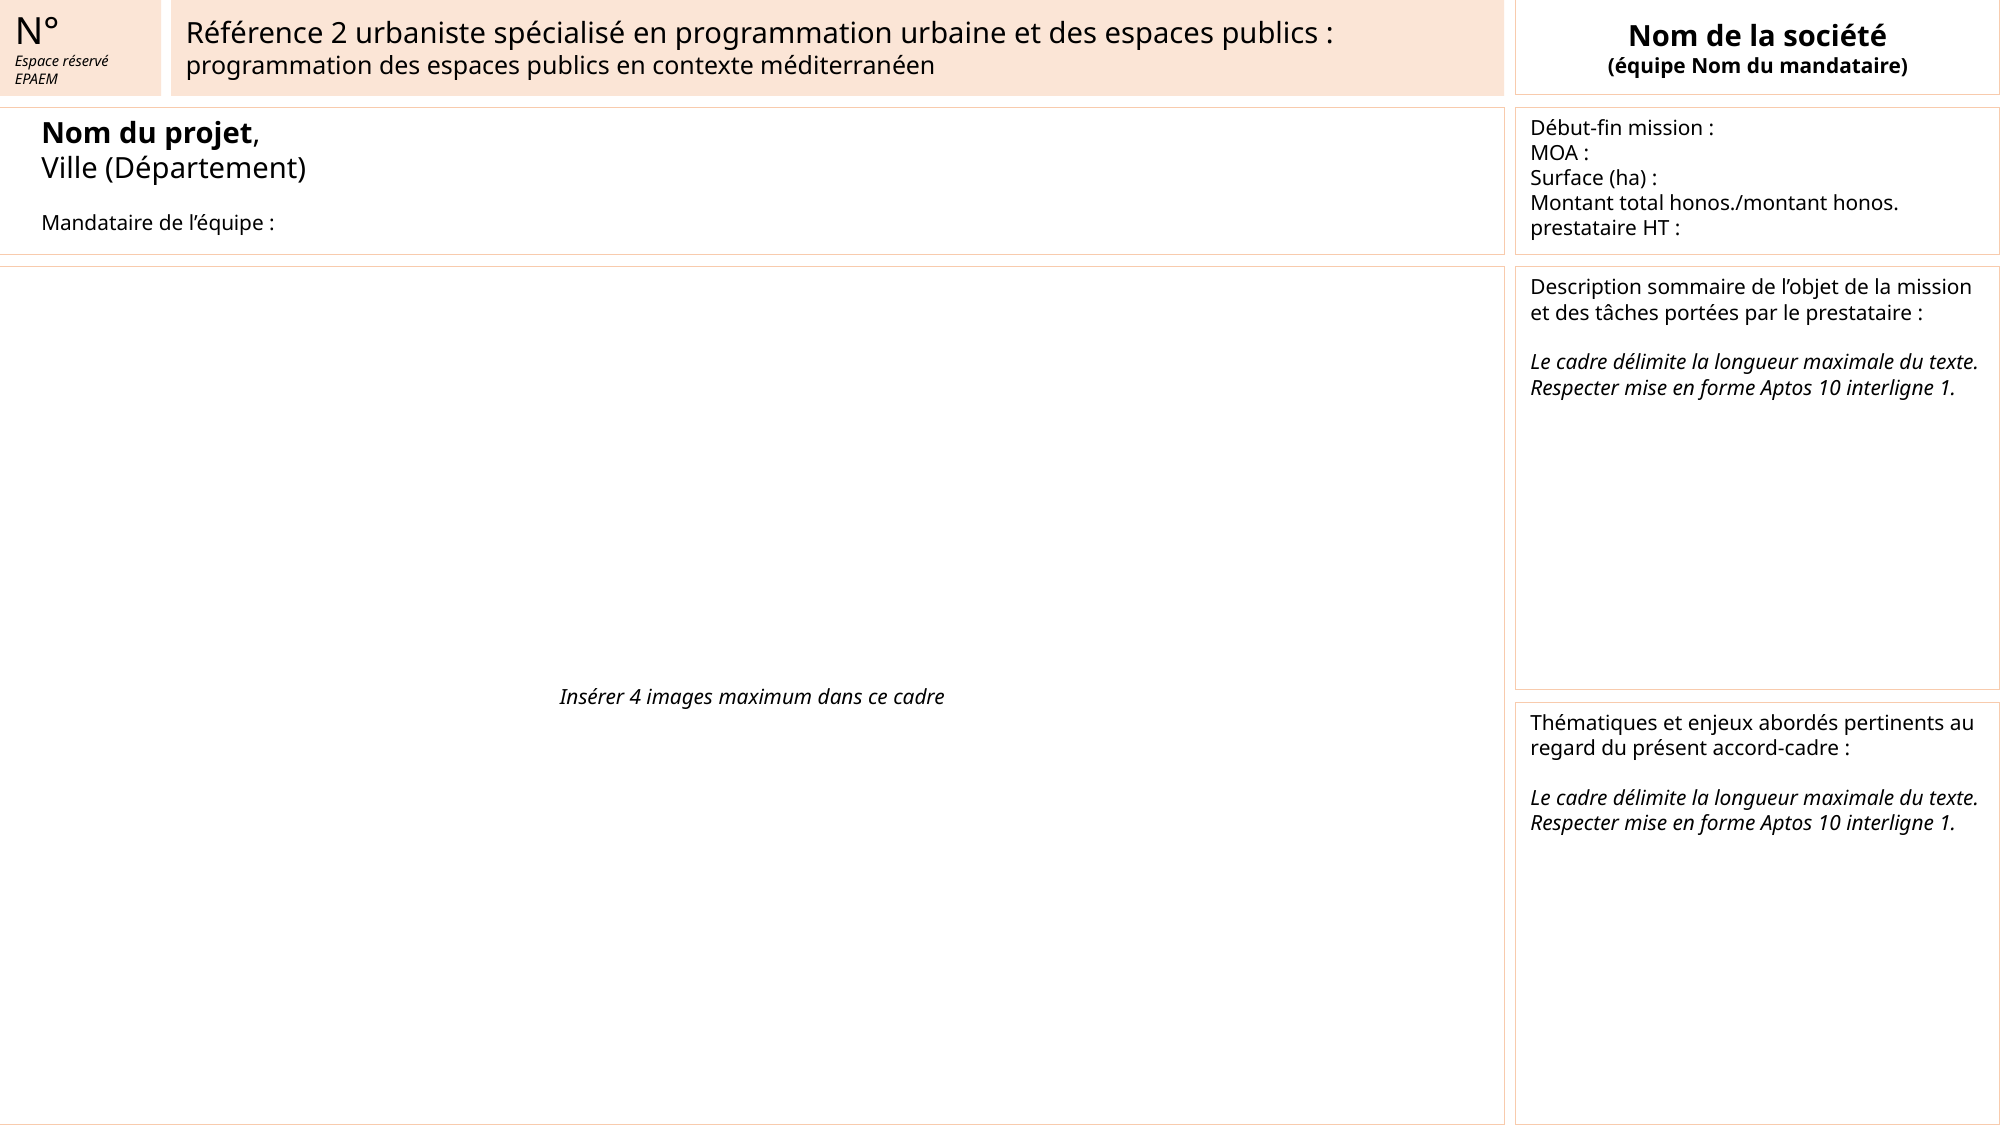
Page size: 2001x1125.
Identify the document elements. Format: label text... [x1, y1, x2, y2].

text_box Description sommaire de l’objet de la mission et des tâches portées par le prestataire : Le cadre délimite la longueur maximale du texte. Respecter mise en forme Aptos 10 interligne 1. [1515, 266, 2000, 690]
text_box Insérer 4 images maximum dans ce cadre [0, 266, 1505, 1125]
text_box Nom du projet, Ville (Département) Mandataire de l’équipe : [0, 107, 1505, 255]
text_box Thématiques et enjeux abordés pertinents au regard du présent accord-cadre : Le cadre délimite la longueur maximale du texte. Respecter mise en forme Aptos 10 interligne 1. [1515, 702, 2000, 1125]
text_box N° Espace réservé EPAEM [0, 0, 162, 96]
text_box Début-fin mission : MOA : Surface (ha) : Montant total honos./montant honos. prestataire HT : [1515, 107, 2000, 255]
text_box Référence 2 urbaniste spécialisé en programmation urbaine et des espaces publics : programmation des espaces publics en contexte méditerranéen [171, 0, 1505, 96]
text_box Nom de la société (équipe Nom du mandataire) [1515, 0, 2000, 95]
